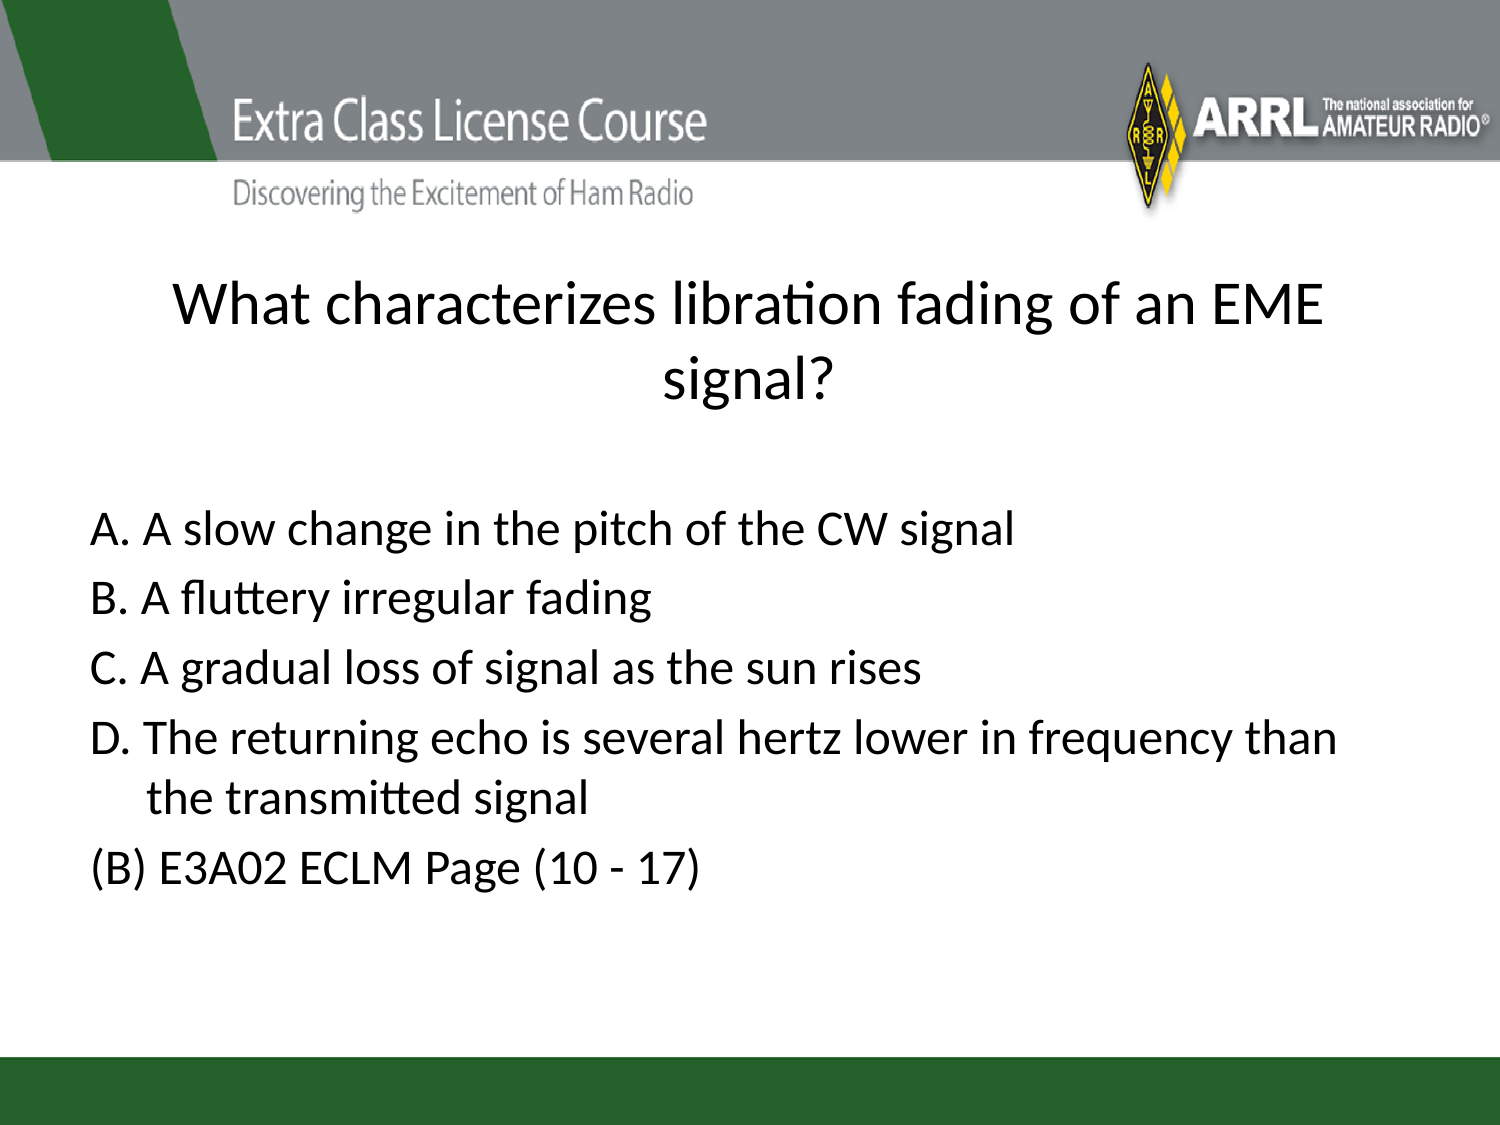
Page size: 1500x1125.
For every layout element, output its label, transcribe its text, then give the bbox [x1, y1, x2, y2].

picture [0, 0, 1500, 1125]
list A. A slow change in the pitch of the CW signal B. A fluttery irregular fading C. A gradual loss of signal as the sun rises D. The returning echo is several hertz lower in frequency than the transmitted signal (B) E3A02 ECLM Page (10 - 17) [75, 487, 1425, 1005]
title What characterizes libration fading of an EME signal? [75, 254, 1425, 435]
